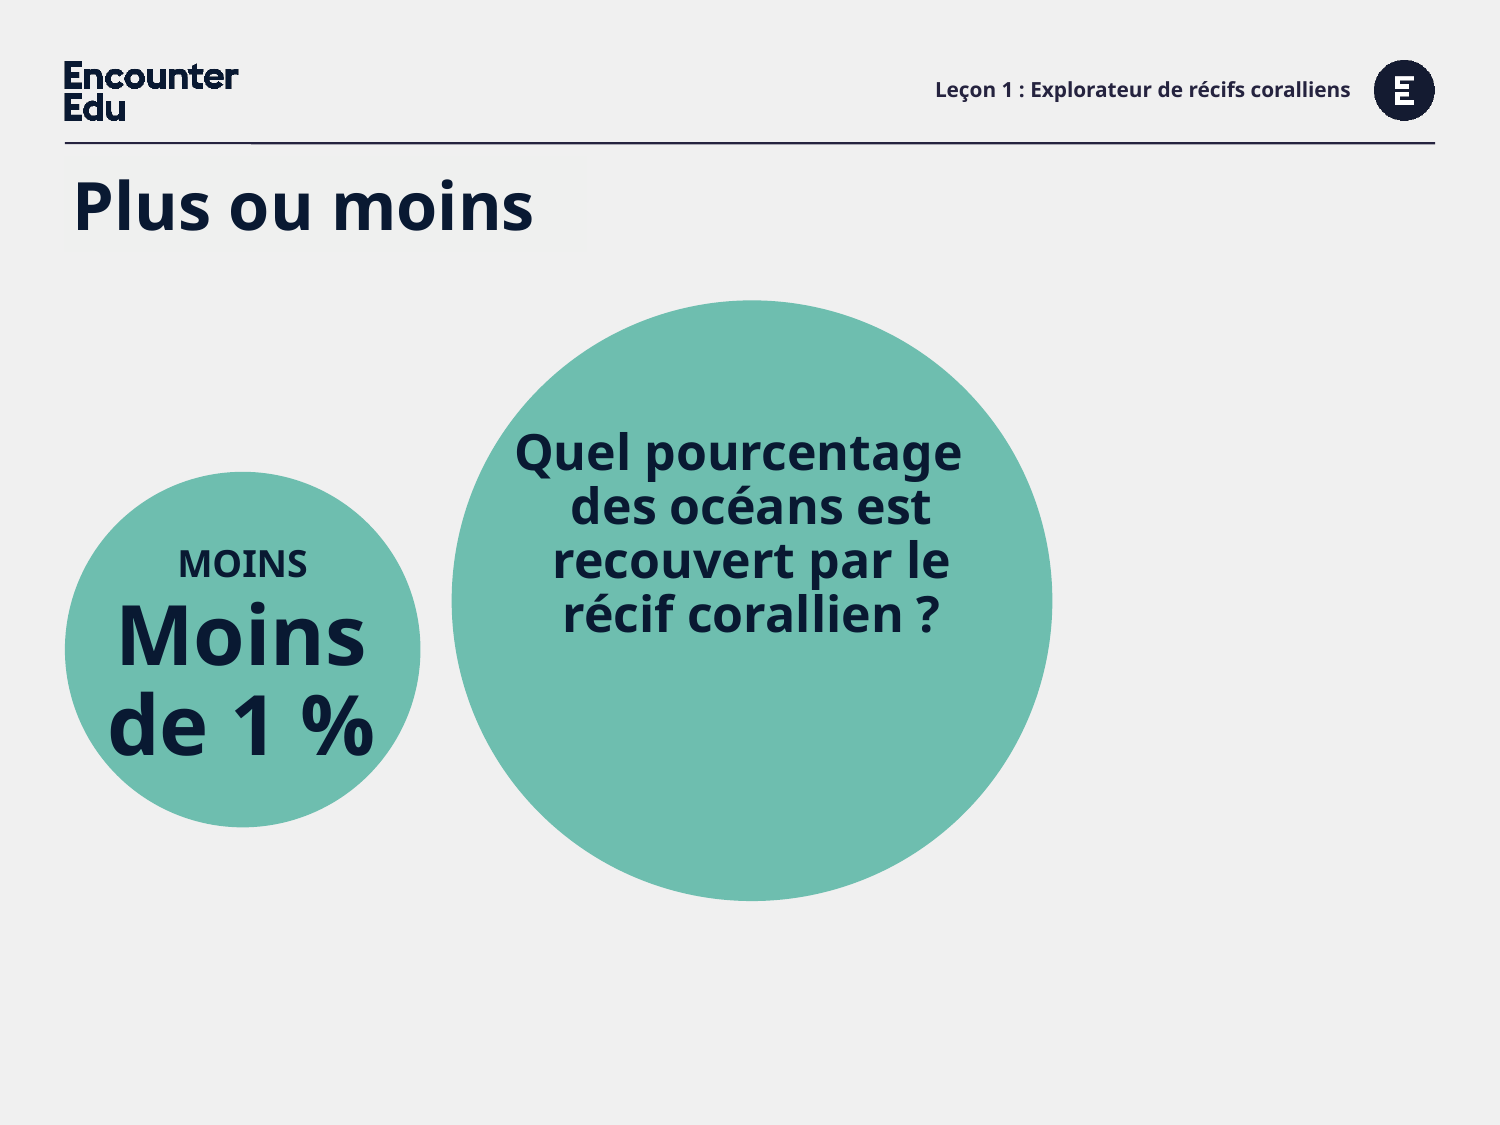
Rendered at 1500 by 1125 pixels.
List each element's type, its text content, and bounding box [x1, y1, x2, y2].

picture [1372, 58, 1436, 122]
list Moins de 1 % [82, 635, 400, 768]
picture [60, 59, 243, 122]
list Quel pourcentage des océans est recouvert par le récif corallien ? [482, 419, 1021, 602]
title Leçon 1 : Explorateur de récifs coralliens [749, 67, 1359, 114]
text_box Plus ou moins [64, 156, 587, 252]
list MOINS [64, 495, 421, 635]
